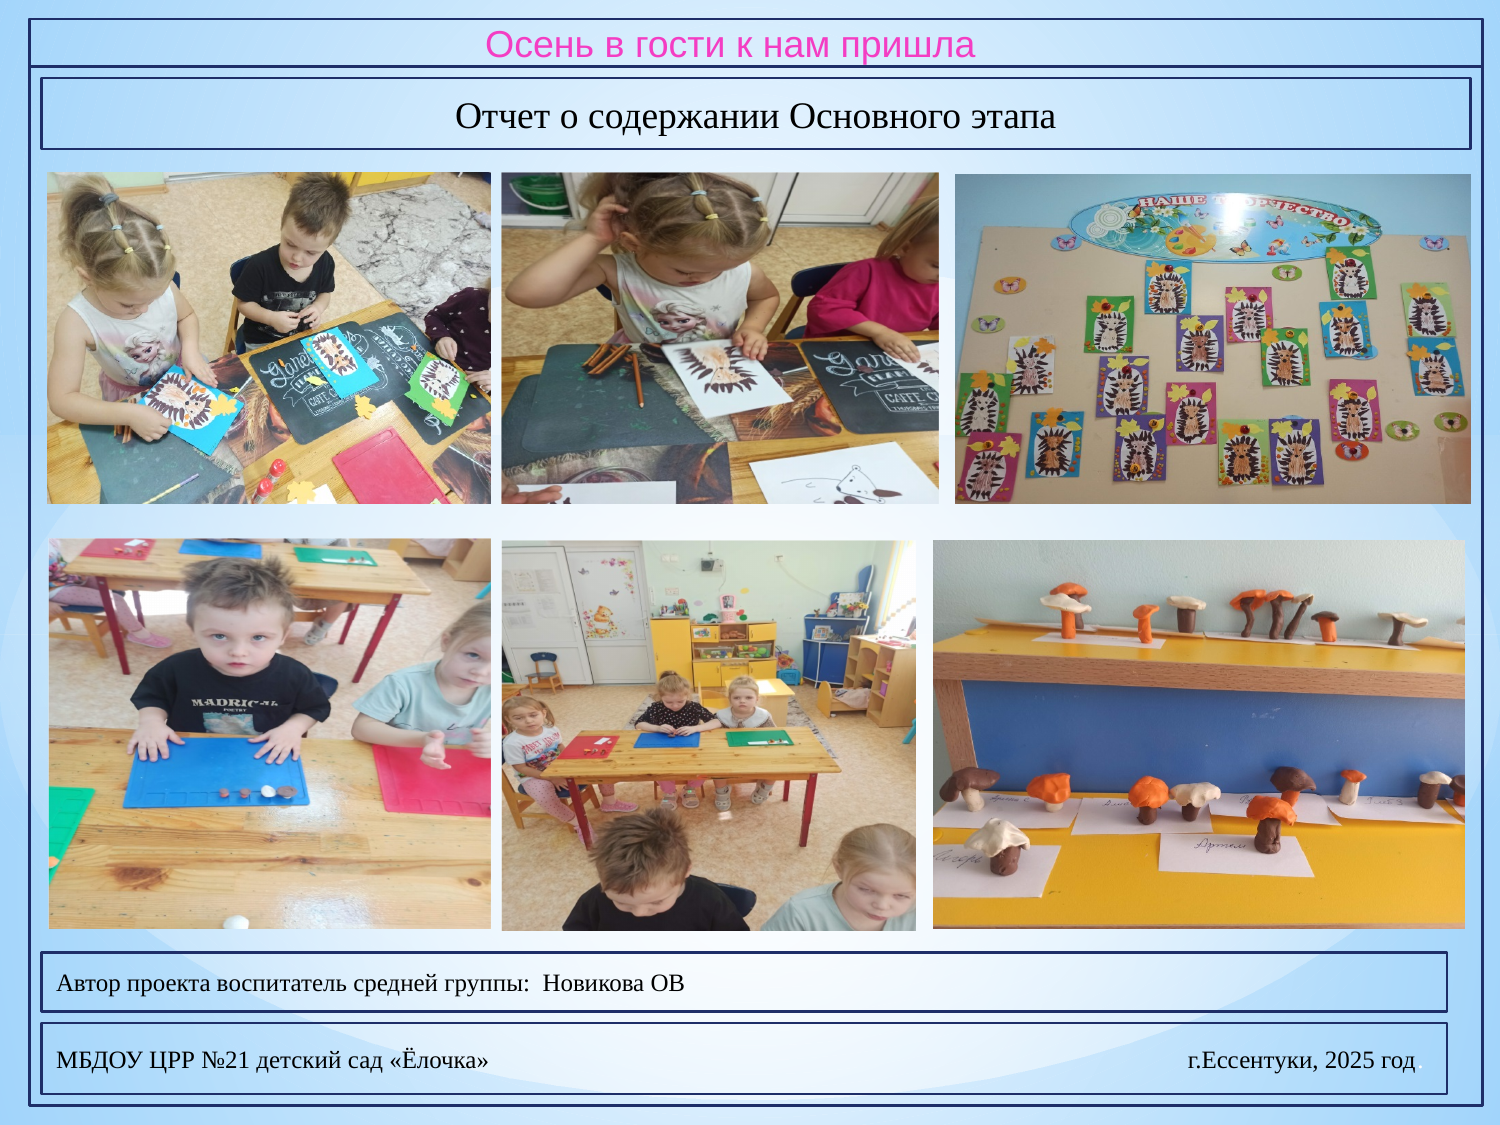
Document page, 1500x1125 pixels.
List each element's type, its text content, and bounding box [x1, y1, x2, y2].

text_box Автор проекта воспитатель средней группы: Новикова ОВ [40, 951, 1448, 1013]
picture [49, 512, 491, 955]
text_box Отчет о содержании Основного этапа [40, 77, 1472, 150]
text_box Осень в гости к нам пришла [28, 18, 1484, 68]
picture [932, 540, 1465, 929]
text_box МБДОУ ЦРР №21 детский сад «Ёлочка» г.Ессентуки, 2025 год. [40, 1022, 1448, 1095]
picture [502, 119, 938, 943]
picture [954, 174, 1471, 504]
text_box [28, 68, 1484, 1107]
picture [46, 172, 491, 504]
